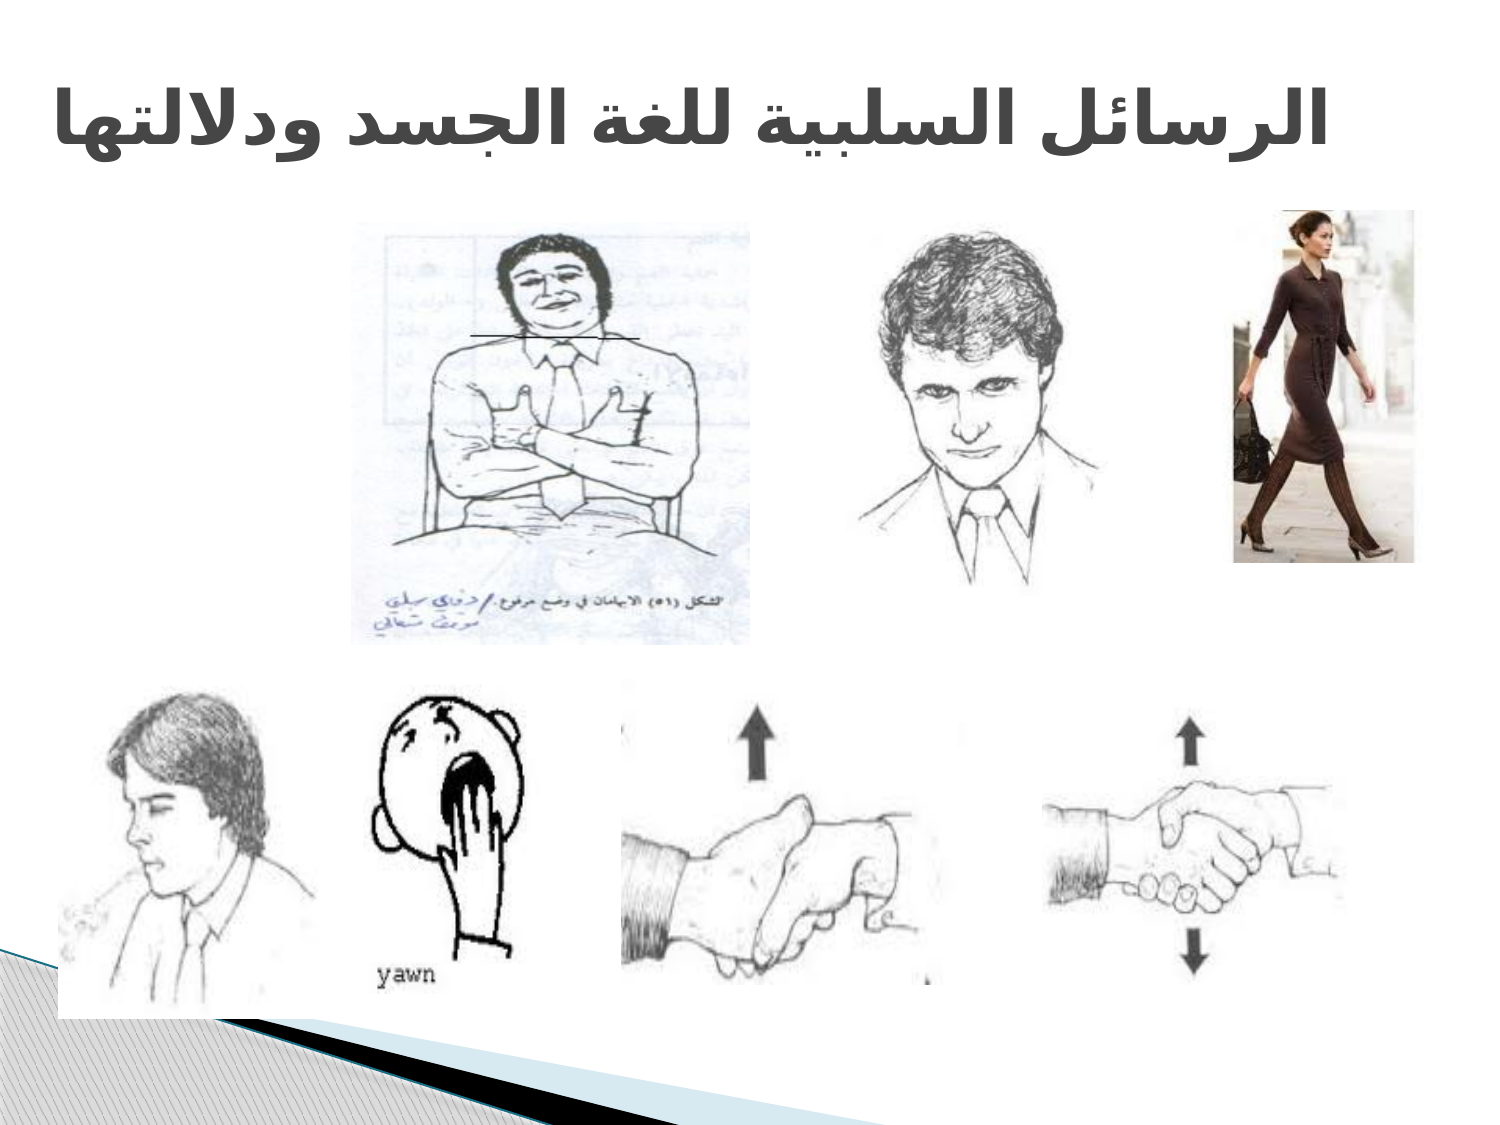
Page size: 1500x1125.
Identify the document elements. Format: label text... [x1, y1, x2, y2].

picture [808, 210, 1130, 596]
picture [351, 222, 751, 645]
picture [58, 667, 355, 1019]
picture [363, 667, 588, 994]
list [1148, 210, 1500, 563]
title الرسائل السلبية للغة الجسد ودلالتها [17, 20, 1368, 209]
picture [620, 679, 985, 985]
picture [1042, 691, 1387, 985]
